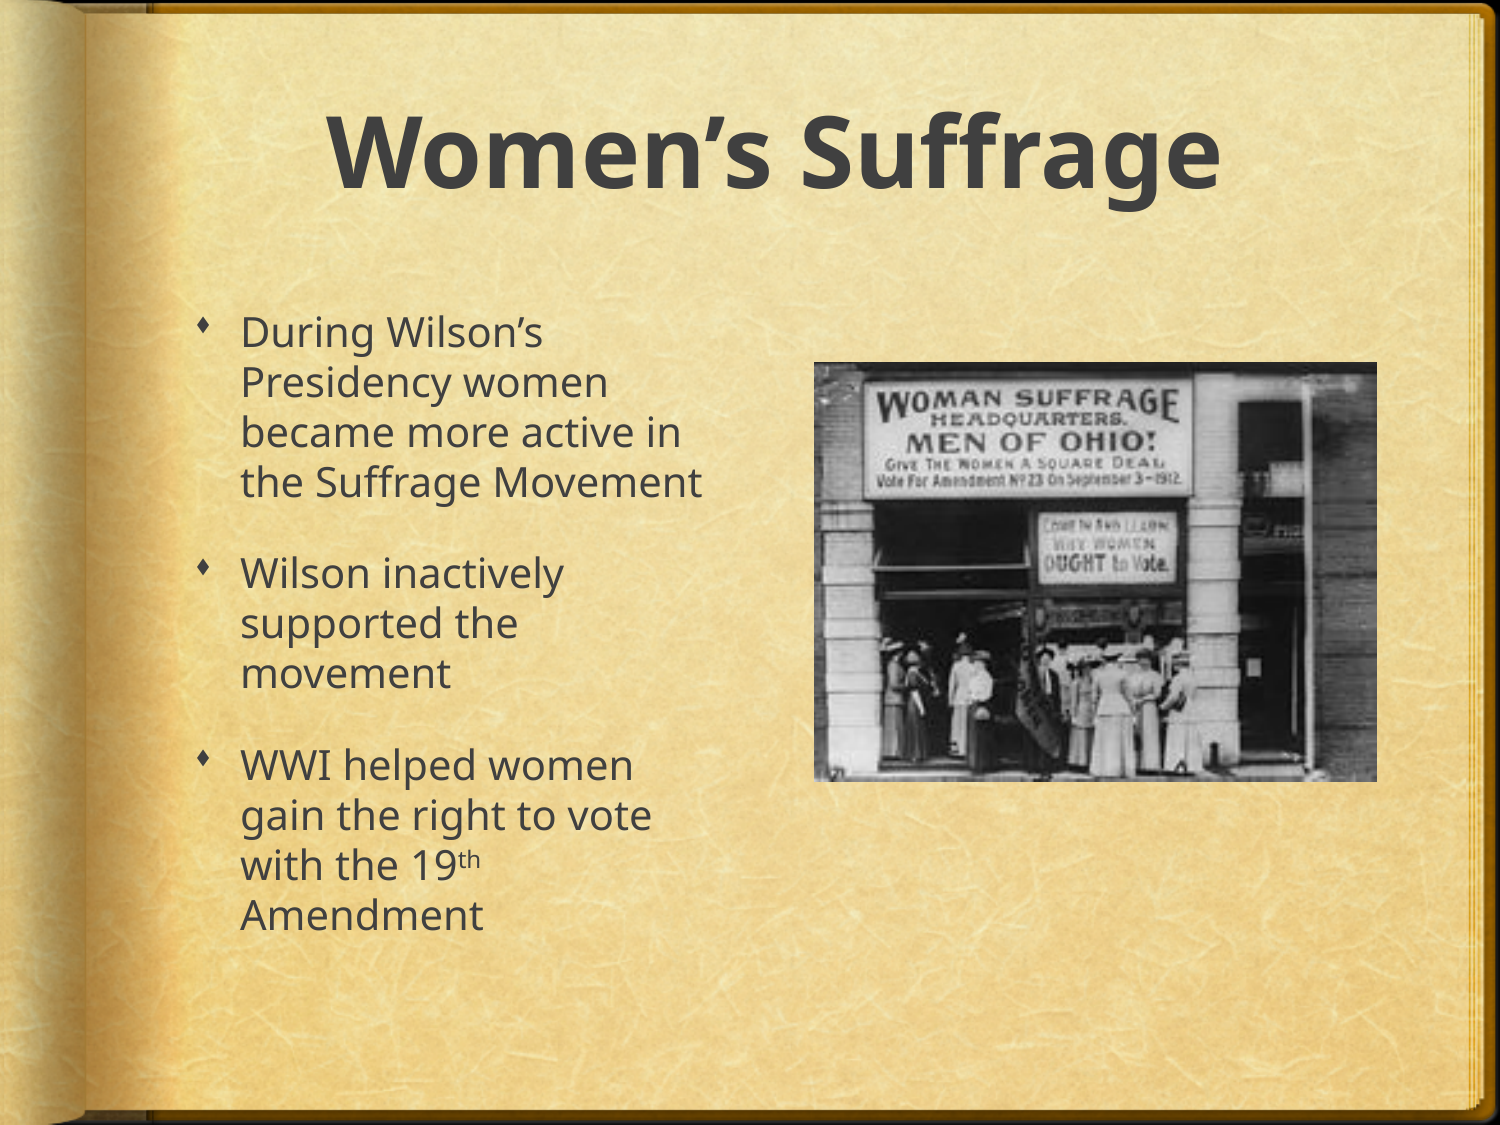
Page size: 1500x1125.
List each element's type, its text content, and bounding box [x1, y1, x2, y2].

picture [0, 0, 1500, 1125]
list During Wilson’s Presidency women became more active in the Suffrage Movement Wilson inactively supported the movement WWI helped women gain the right to vote with the 19th Amendment [178, 297, 742, 1005]
title Women’s Suffrage [178, 45, 1372, 265]
